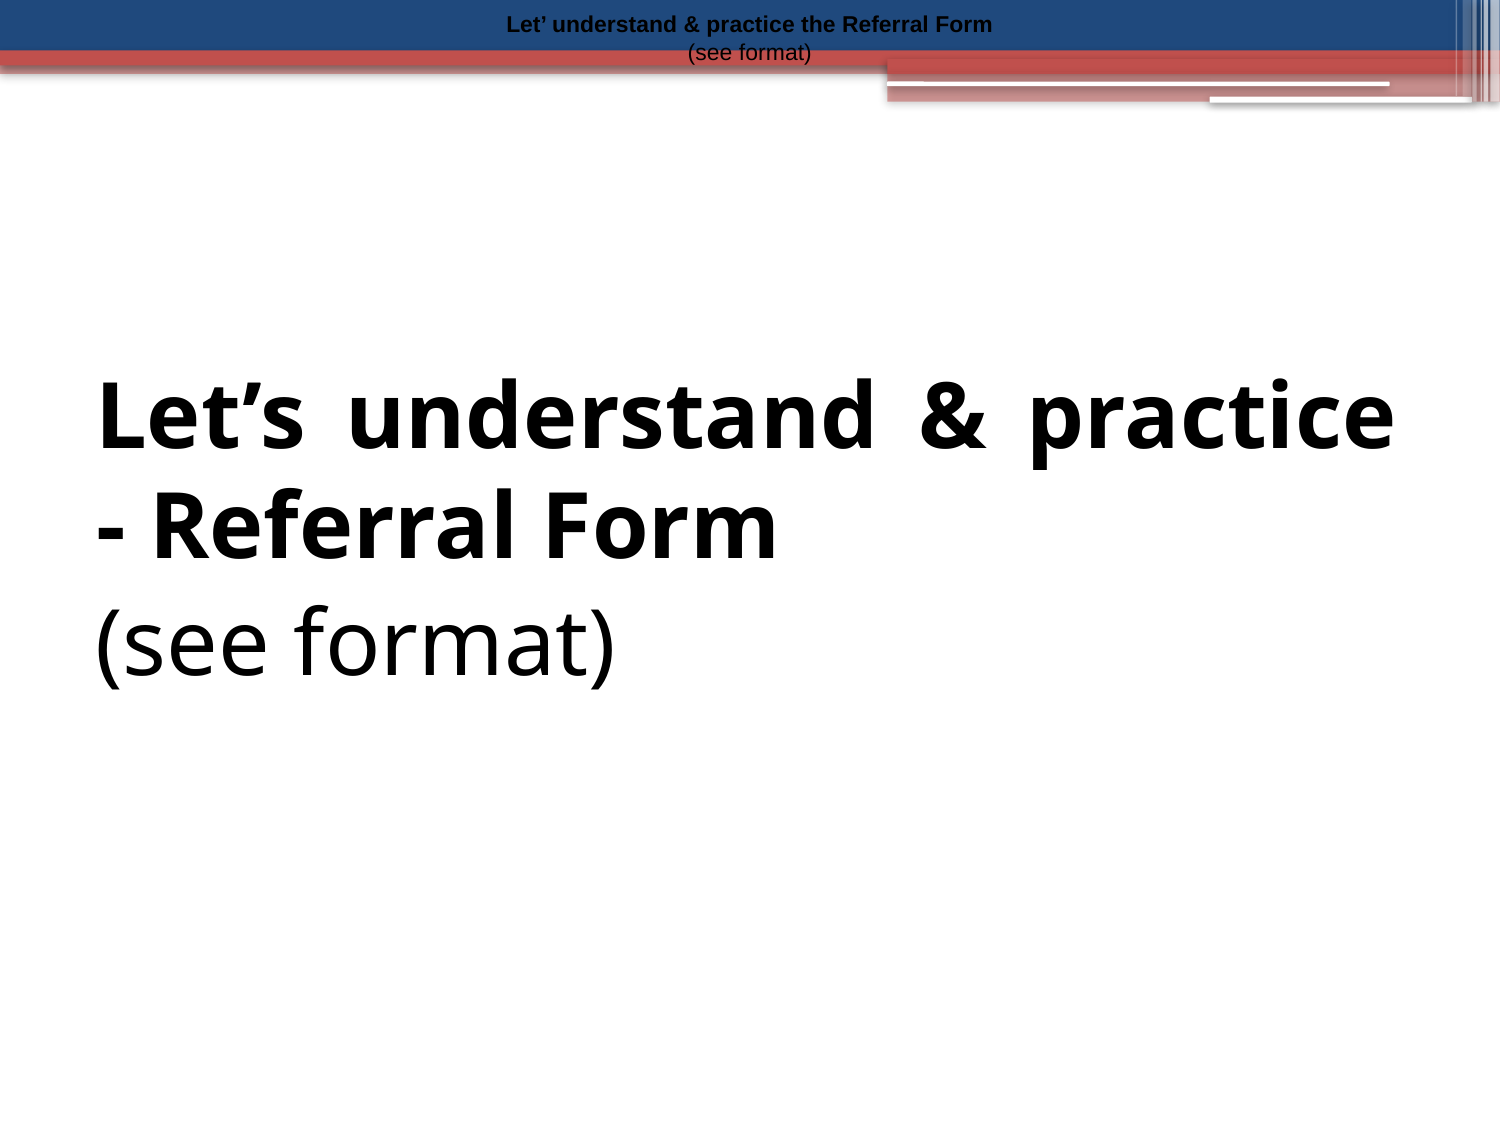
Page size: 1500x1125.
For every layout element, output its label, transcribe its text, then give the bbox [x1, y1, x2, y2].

list Let’s understand & practice - Referral Form (see format) [62, 350, 1413, 860]
text_box Let’ understand & practice the Referral Form (see format) [491, 2, 1009, 73]
